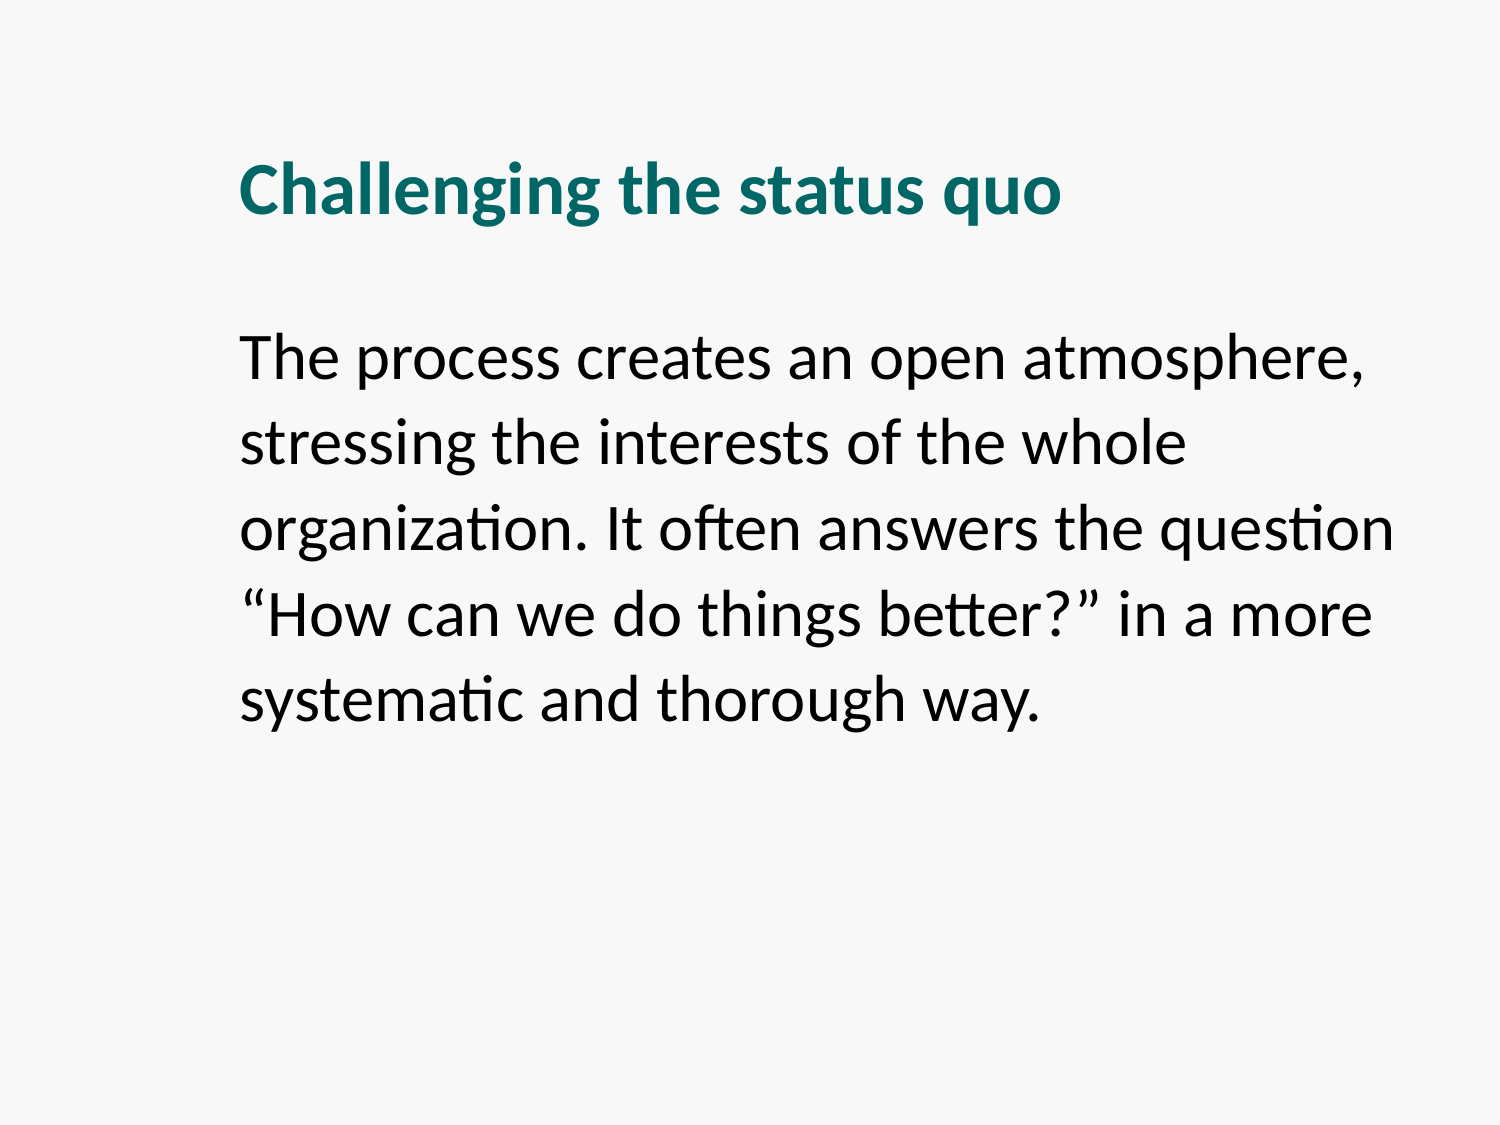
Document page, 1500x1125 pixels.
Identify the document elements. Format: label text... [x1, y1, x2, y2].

title Challenging the status quo [224, 49, 1425, 237]
list The process creates an open atmosphere, stressing the interests of the whole organization. It often answers the question “How can we do things better?” in a more systematic and thorough way. [224, 299, 1425, 975]
